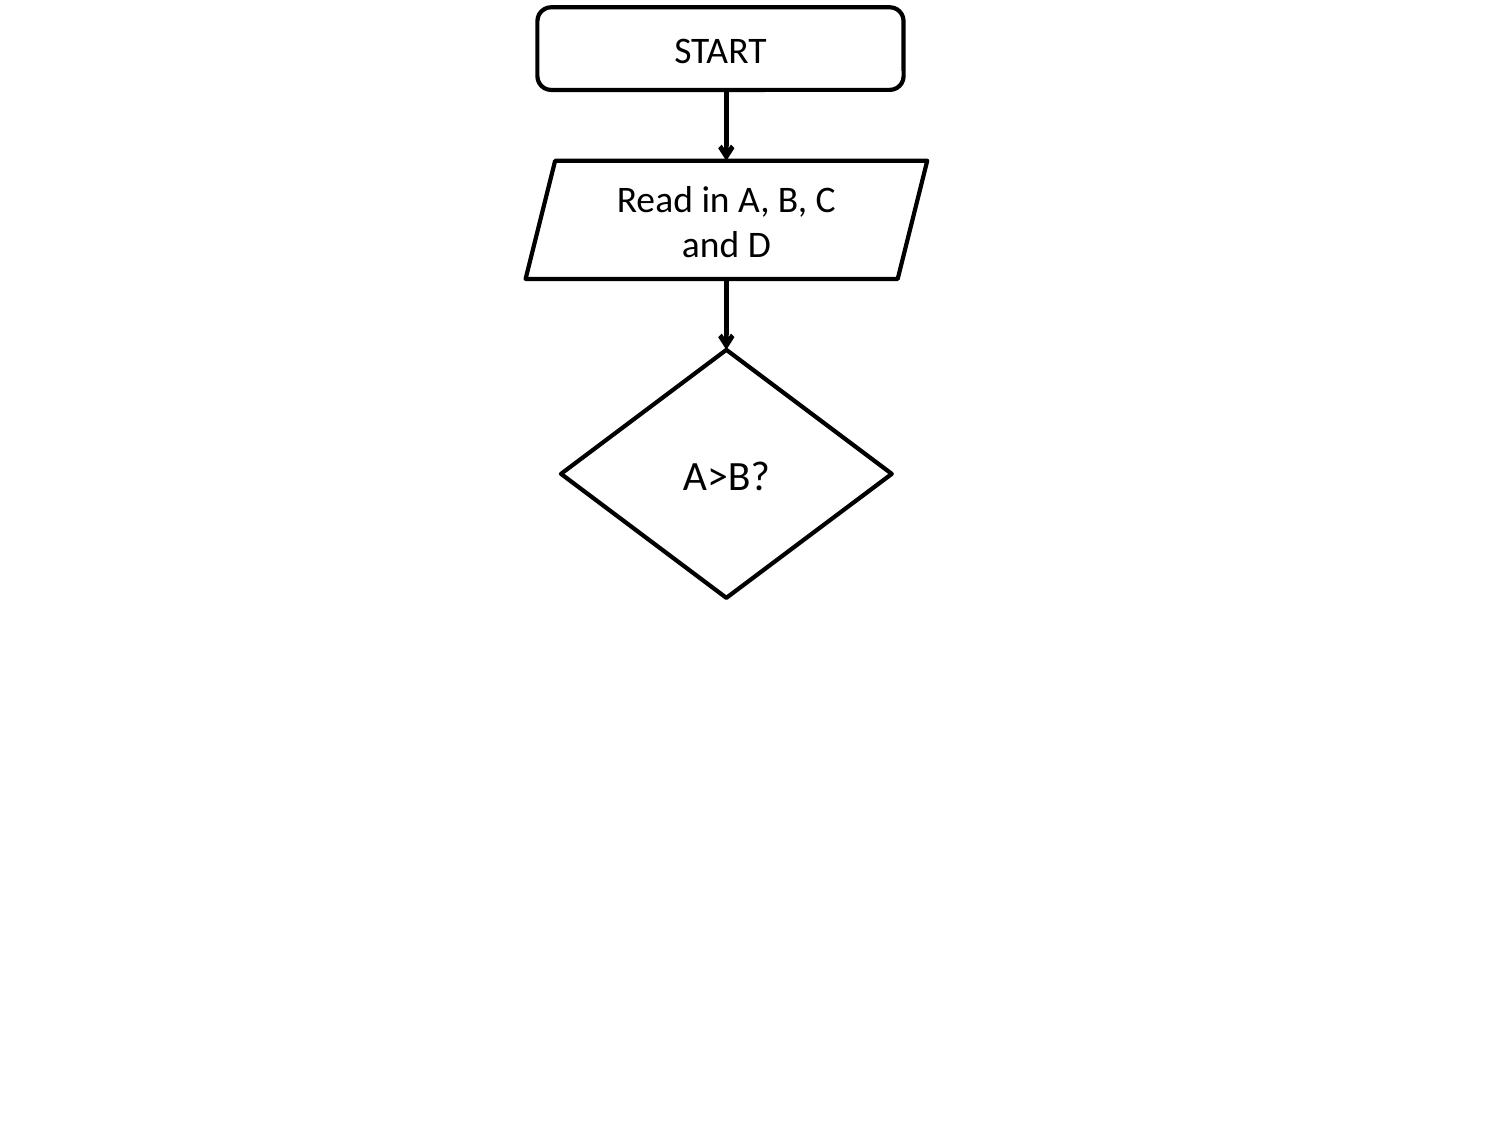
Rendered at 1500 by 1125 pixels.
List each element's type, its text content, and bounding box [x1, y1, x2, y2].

text_box START [535, 5, 906, 93]
text_box A>B? [558, 349, 894, 600]
text_box Read in A, B, C and D [523, 158, 930, 282]
